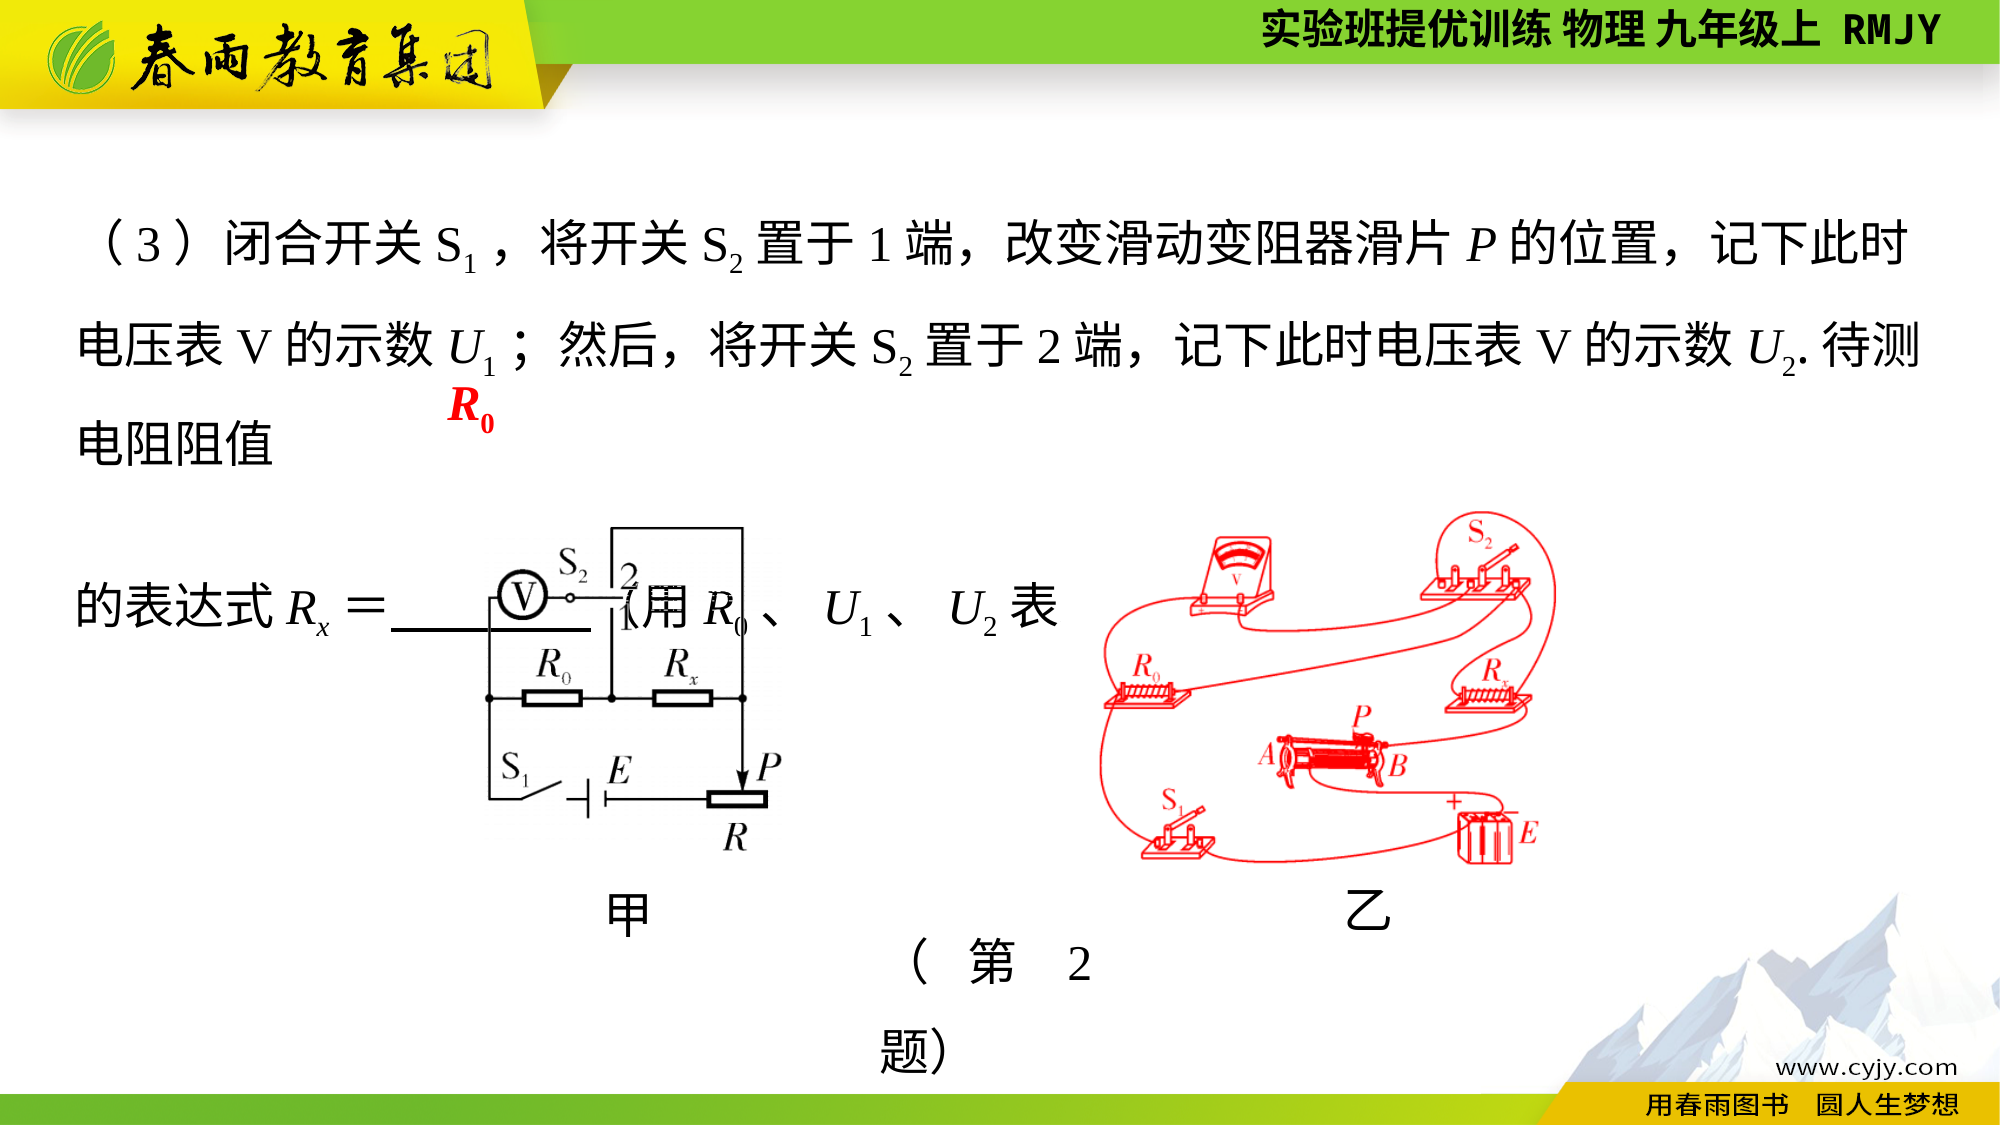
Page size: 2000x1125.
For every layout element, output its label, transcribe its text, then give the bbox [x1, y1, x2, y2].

text_box 乙 [1328, 876, 1409, 946]
text_box （第2题） [864, 893, 1120, 998]
picture [0, 0, 2000, 1125]
text_box 甲 [588, 865, 669, 951]
list （3）闭合开关S1，将开关S2置于1端，改变滑动变阻器滑片P的位置，记下此时电压表V的示数U1；然后，将开关S2置于2端，记下此时电压表V的示数U2.待测电阻阻值 的表达式Rx＝ （用R0、U1、U2表示）. [59, 169, 1944, 518]
